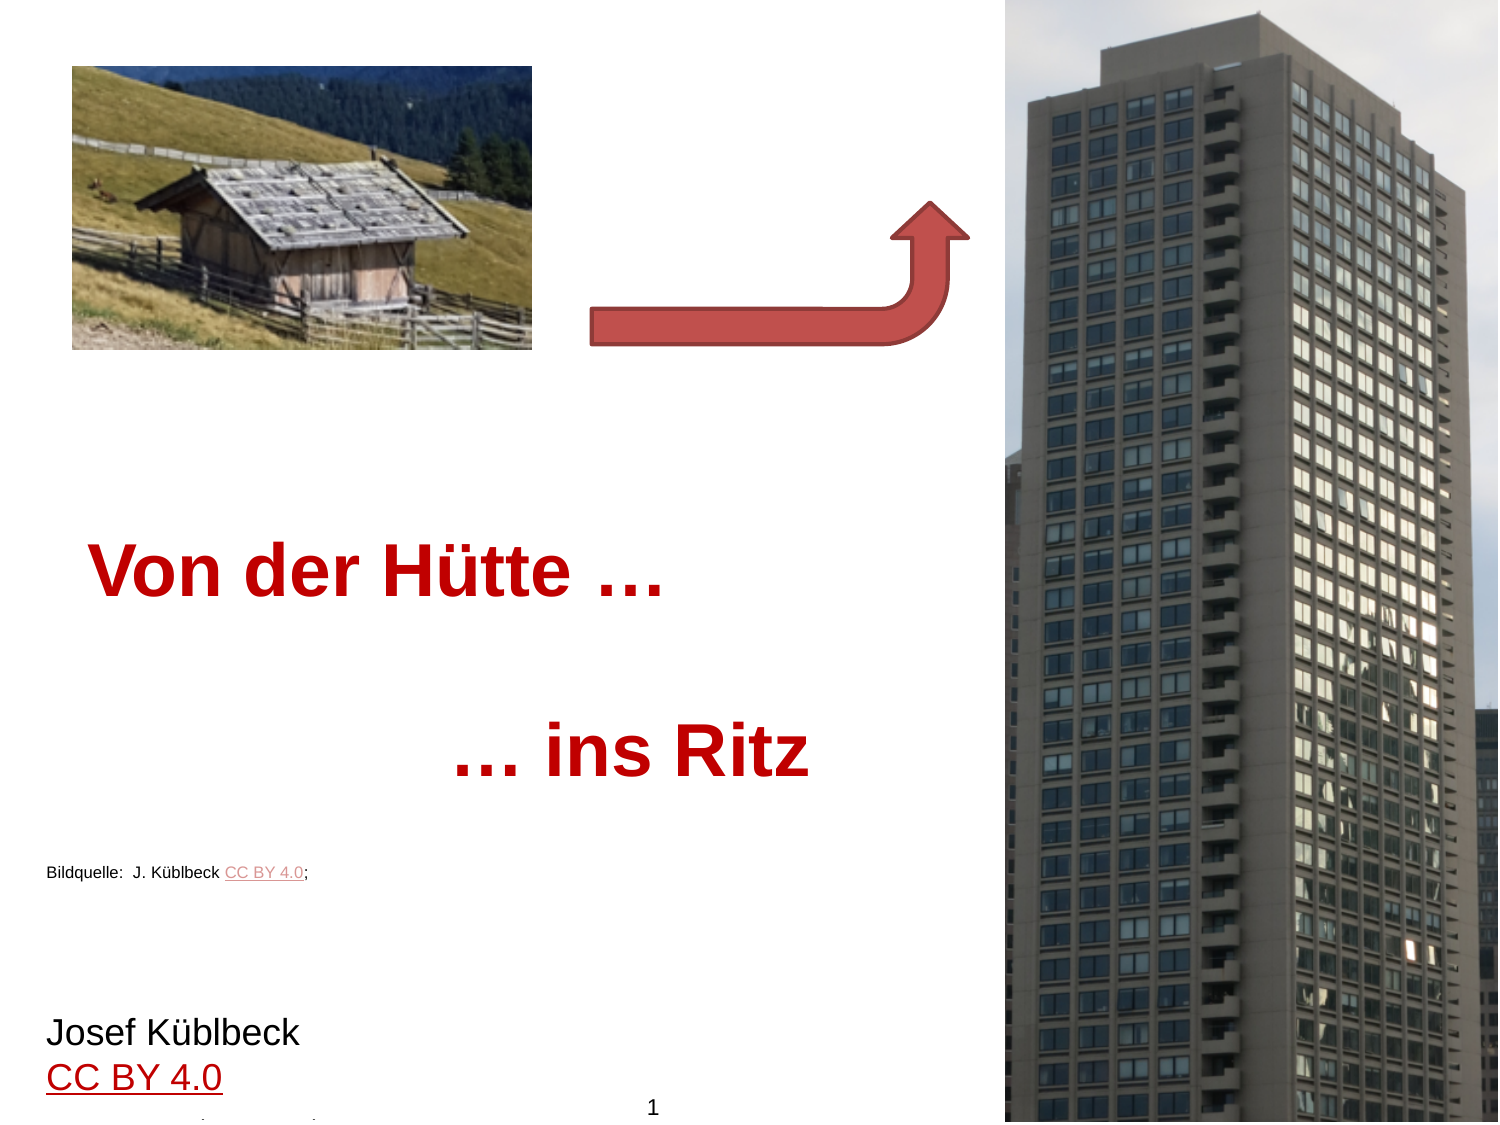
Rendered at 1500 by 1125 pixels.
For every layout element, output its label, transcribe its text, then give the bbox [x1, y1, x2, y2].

picture [1004, 0, 1498, 1123]
text_box [589, 200, 971, 347]
title Von der Hütte … … ins Ritz [72, 461, 951, 852]
text_box Bildquelle: J. Küblbeck CC BY 4.0; [31, 854, 363, 890]
picture [71, 66, 533, 351]
text_box Josef Küblbeck CC BY 4.0 [31, 1000, 459, 1119]
